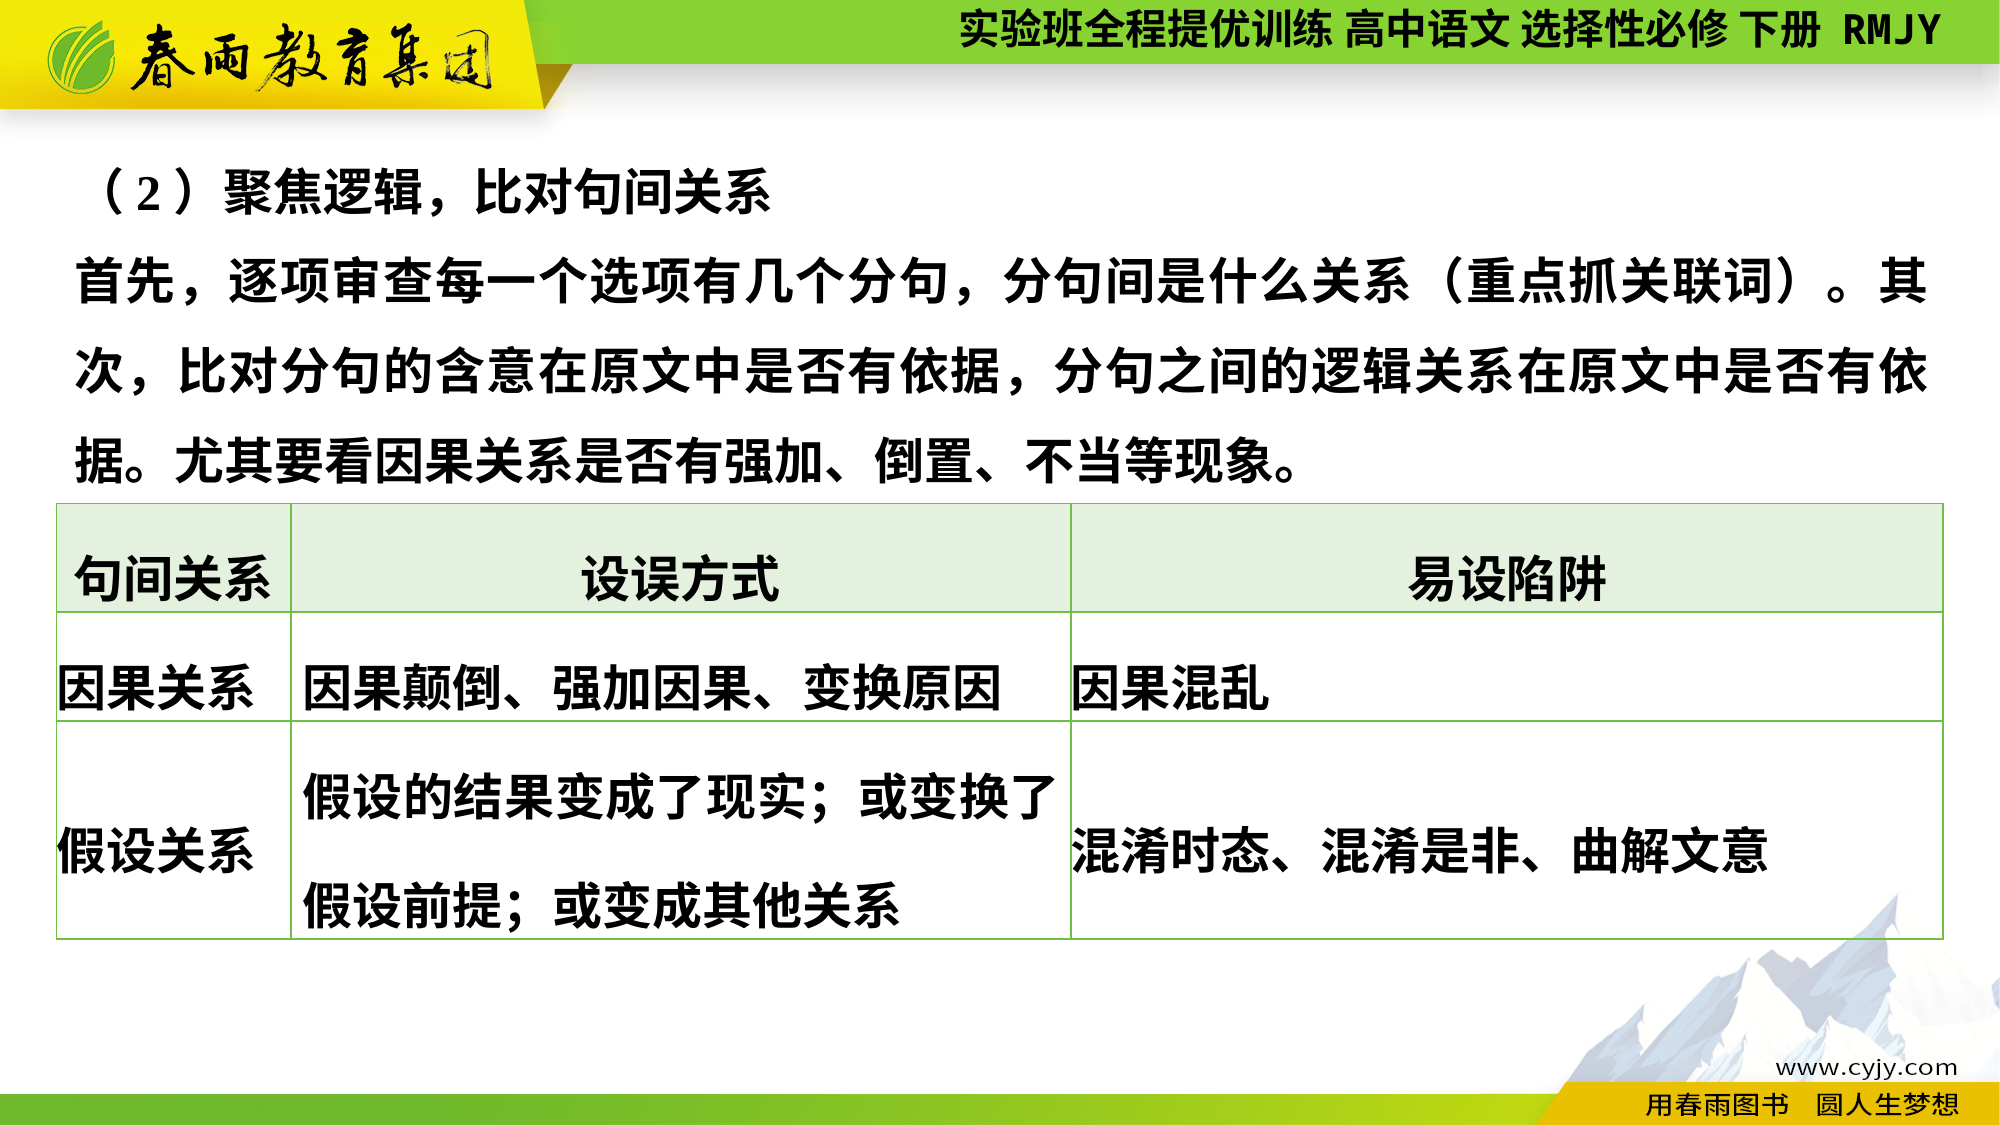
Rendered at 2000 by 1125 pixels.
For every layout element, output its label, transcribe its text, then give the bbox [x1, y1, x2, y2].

table_cell 因果关系 [57, 613, 290, 720]
table_header 句间关系 [57, 504, 290, 611]
table_header 易设陷阱 [1072, 504, 1942, 611]
table_cell 混淆时态、混淆是非、曲解文意 [1072, 722, 1942, 938]
list （2）聚焦逻辑，比对句间关系 首先，逐项审查每一个选项有几个分句，分句间是什么关系（重点抓关联词）。其次，比对分句的含意在原文中是否有依据，分句之间的逻辑关系在原文中是否有依据。尤其要看因果关系是否有强加、倒置、不当等现象。 [59, 122, 1944, 502]
picture [0, 0, 2000, 1125]
table_cell 假设的结果变成了现实；或变换了假设前提；或变成其他关系 [292, 722, 1070, 938]
table_cell 假设关系 [57, 722, 290, 938]
table_cell 因果颠倒、强加因果、变换原因 [292, 613, 1070, 720]
table_cell 因果混乱 [1072, 613, 1942, 720]
table_header 设误方式 [292, 504, 1070, 611]
